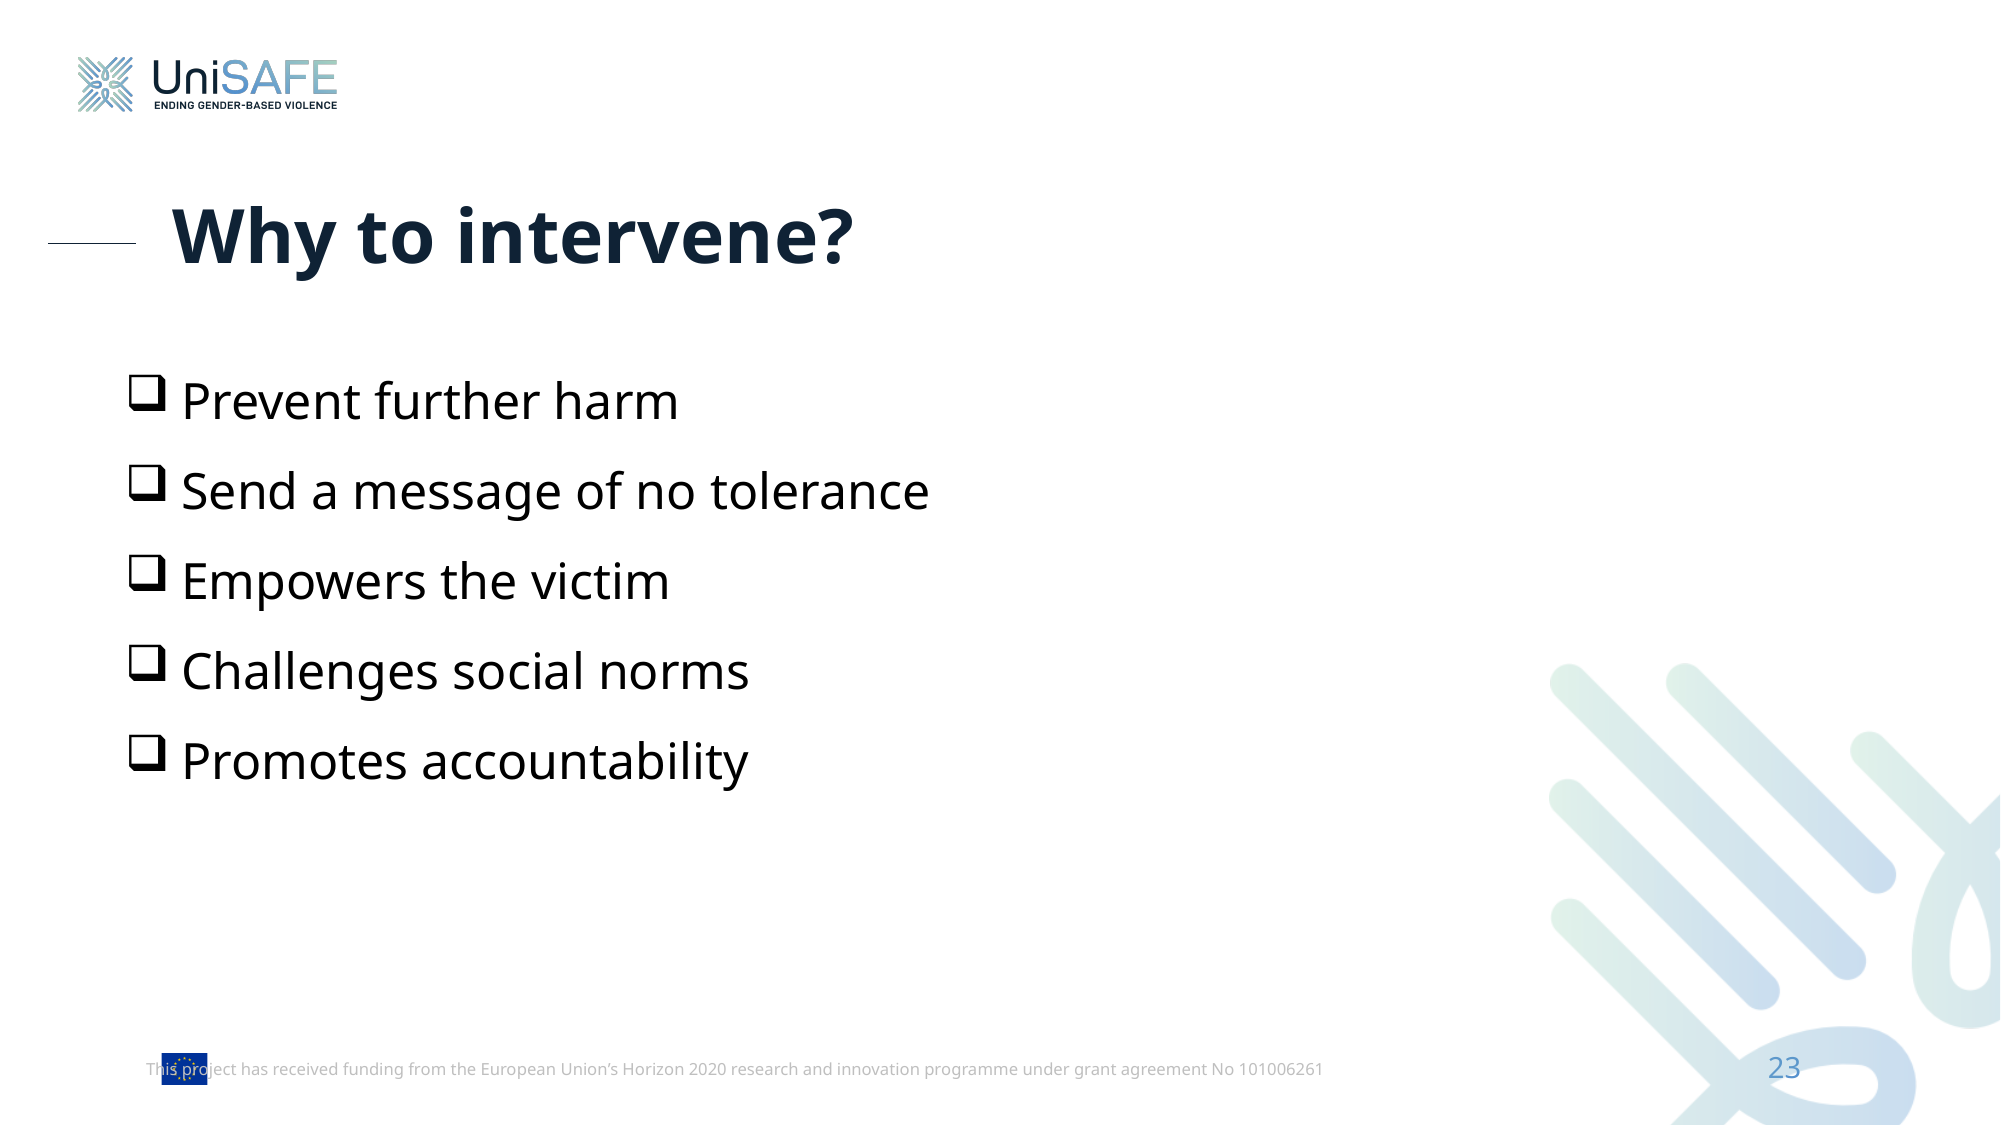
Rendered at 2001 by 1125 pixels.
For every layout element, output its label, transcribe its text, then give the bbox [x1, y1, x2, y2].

picture [78, 57, 337, 112]
text_box Prevent further harm Send a message of no tolerance Empowers the victim Challenges social norms Promotes accountability [125, 332, 1000, 798]
title Why to intervene? [172, 167, 1828, 296]
slide_number 23 [1366, 1038, 1817, 1099]
